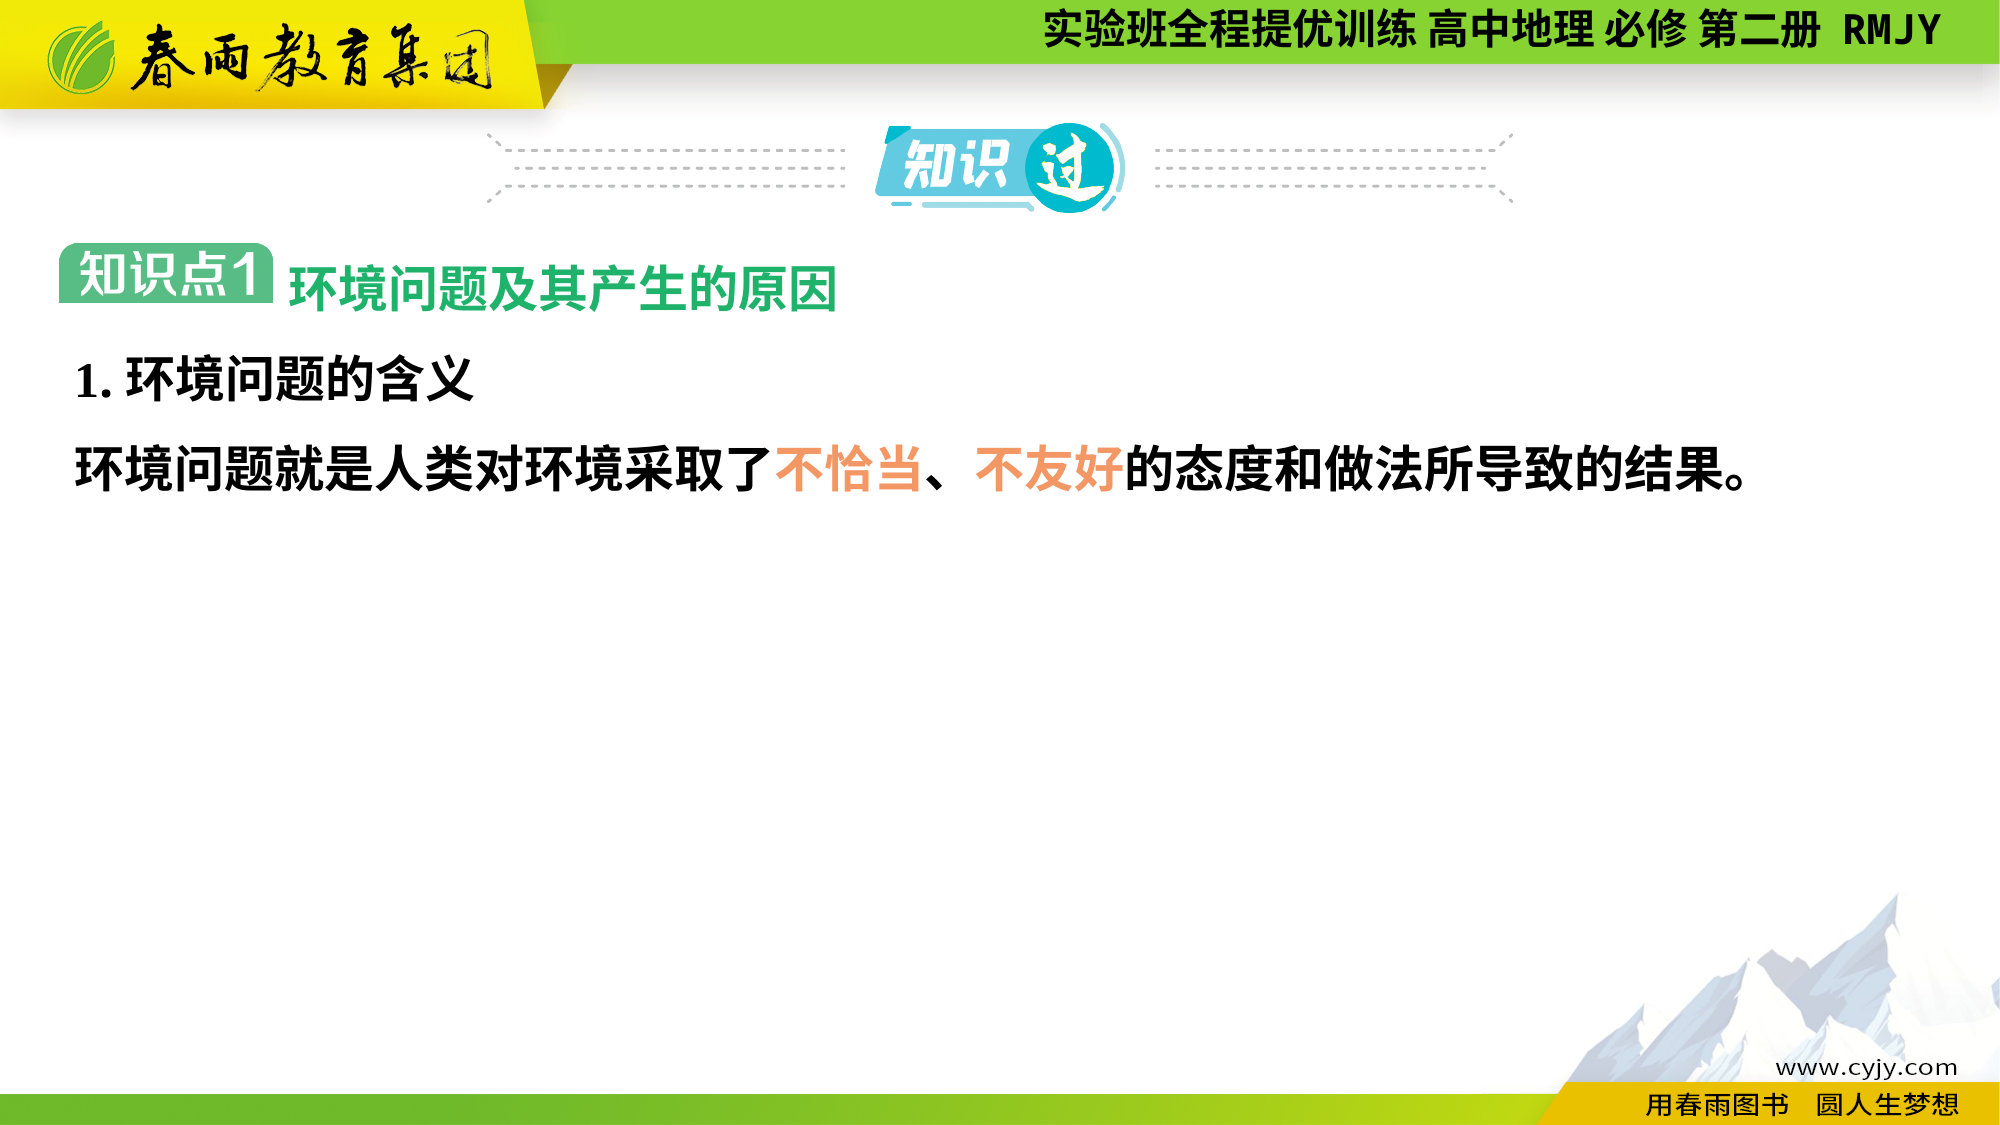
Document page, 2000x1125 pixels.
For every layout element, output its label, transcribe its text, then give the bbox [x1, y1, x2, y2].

picture [0, 0, 2000, 1125]
list 环境问题及其产生的原因 1.环境问题的含义 环境问题就是人类对环境采取了不恰当、不友好的态度和做法所导致的结果。 [59, 220, 1944, 508]
